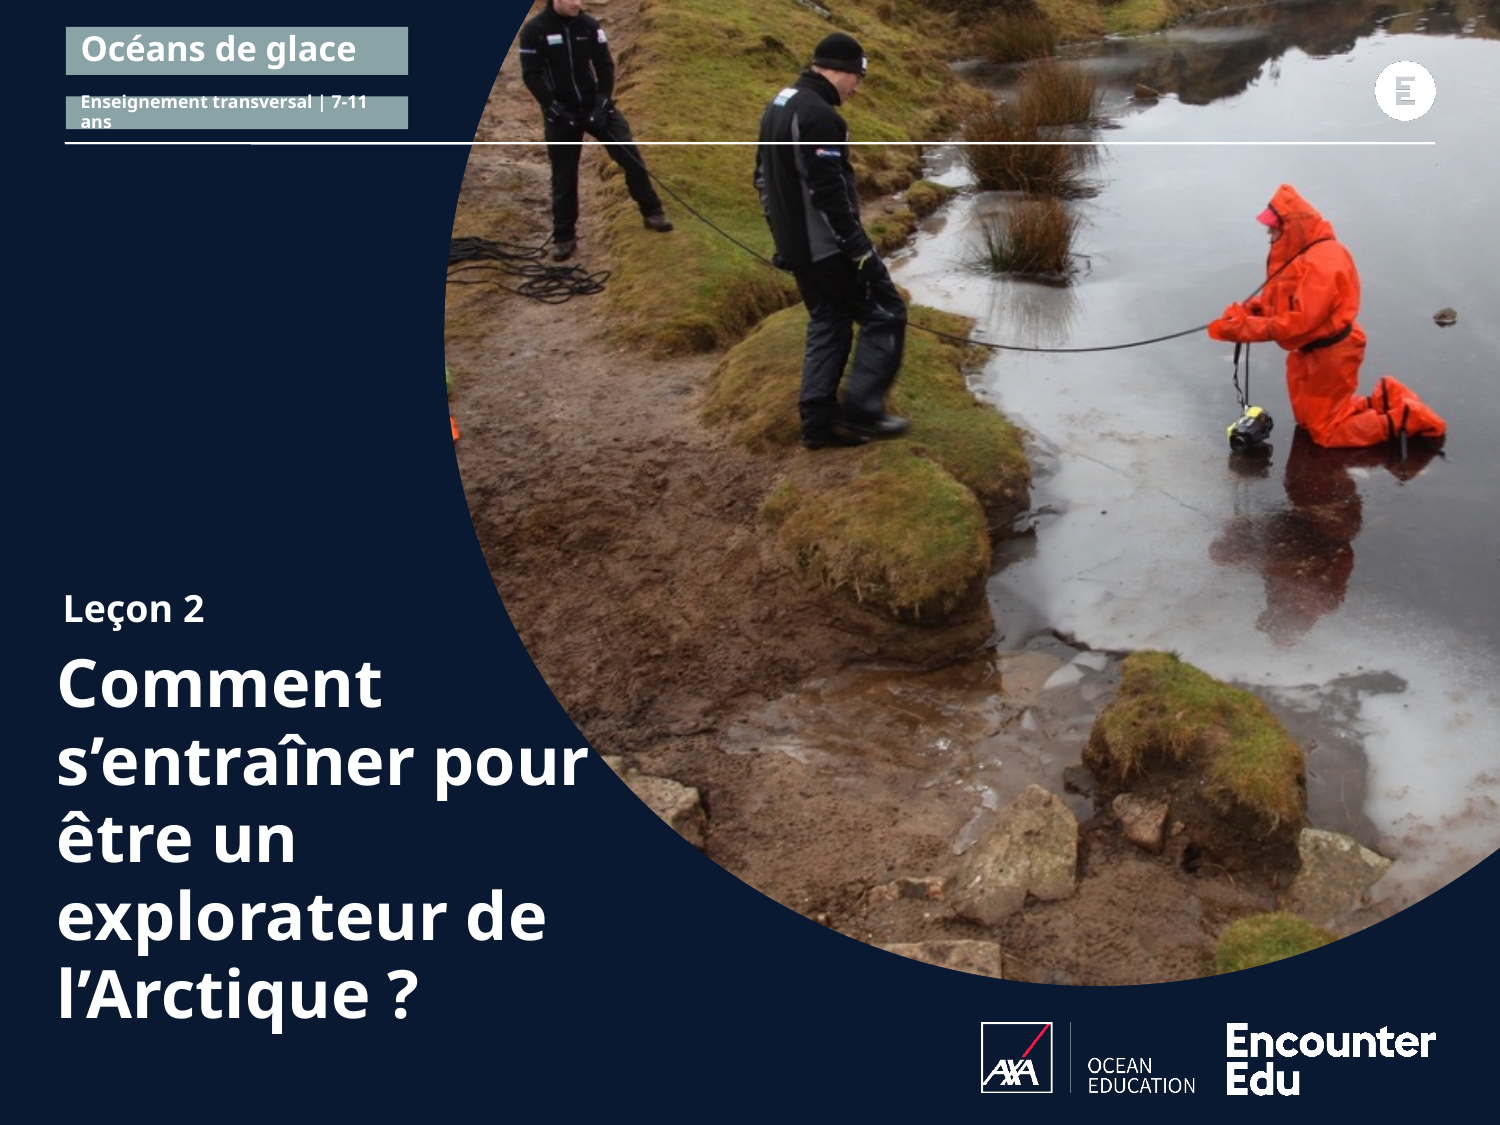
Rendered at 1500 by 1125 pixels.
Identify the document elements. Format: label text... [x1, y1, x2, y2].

picture [1222, 1020, 1443, 1097]
list Comment s’entraîner pour être un explorateur de l’Arctique ? [48, 634, 638, 983]
picture [981, 1021, 1195, 1093]
list Enseignement transversal | 7-11 ans [65, 95, 409, 130]
picture [1373, 58, 1437, 123]
text_box [444, 0, 1500, 986]
list Leçon 2 [54, 582, 445, 634]
list Océans de glace [65, 26, 409, 76]
